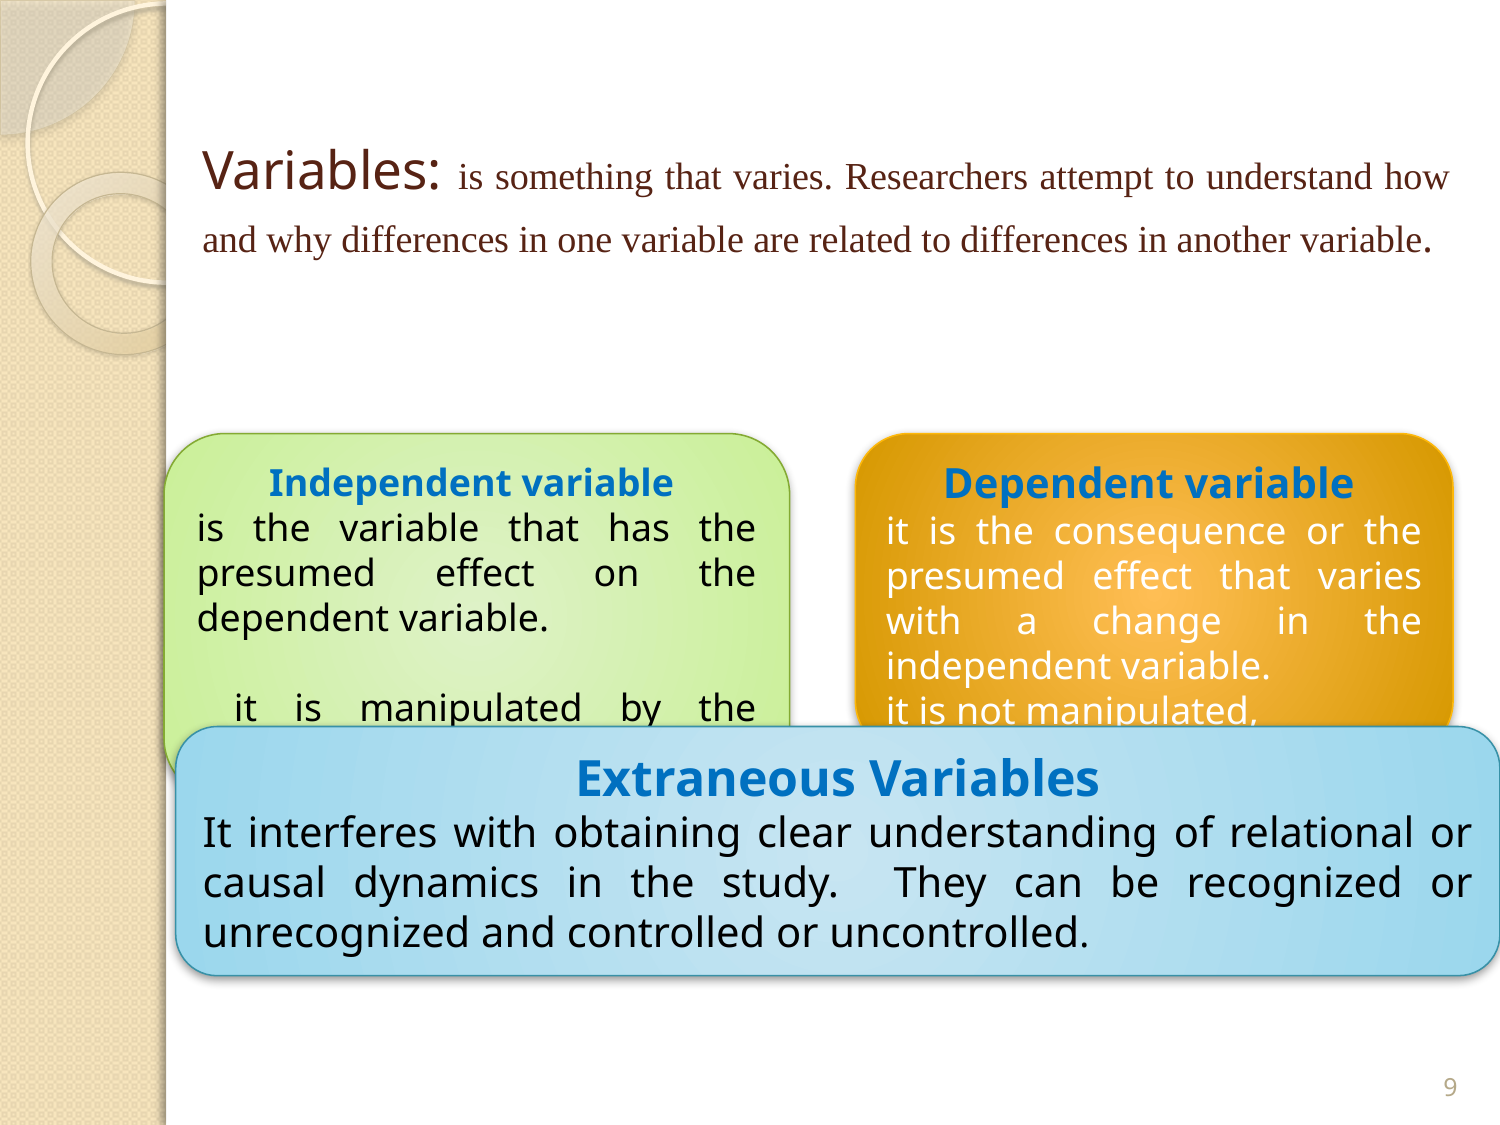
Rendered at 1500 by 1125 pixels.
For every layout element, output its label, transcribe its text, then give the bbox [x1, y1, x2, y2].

text_box Dependent variable it is the consequence or the presumed effect that varies with a change in the independent variable. it is not manipulated, [854, 432, 1454, 723]
text_box Extraneous Variables It interferes with obtaining clear understanding of relational or causal dynamics in the study. They can be recognized or unrecognized and controlled or uncontrolled. [174, 725, 1500, 977]
slide_number 9 [1413, 1034, 1488, 1113]
title Variables: is something that varies. Researchers attempt to understand how and why differences in one variable are related to differences in another variable. [187, 105, 1465, 293]
text_box Independent variable is the variable that has the presumed effect on the dependent variable. it is manipulated by the researcher. [163, 432, 791, 763]
